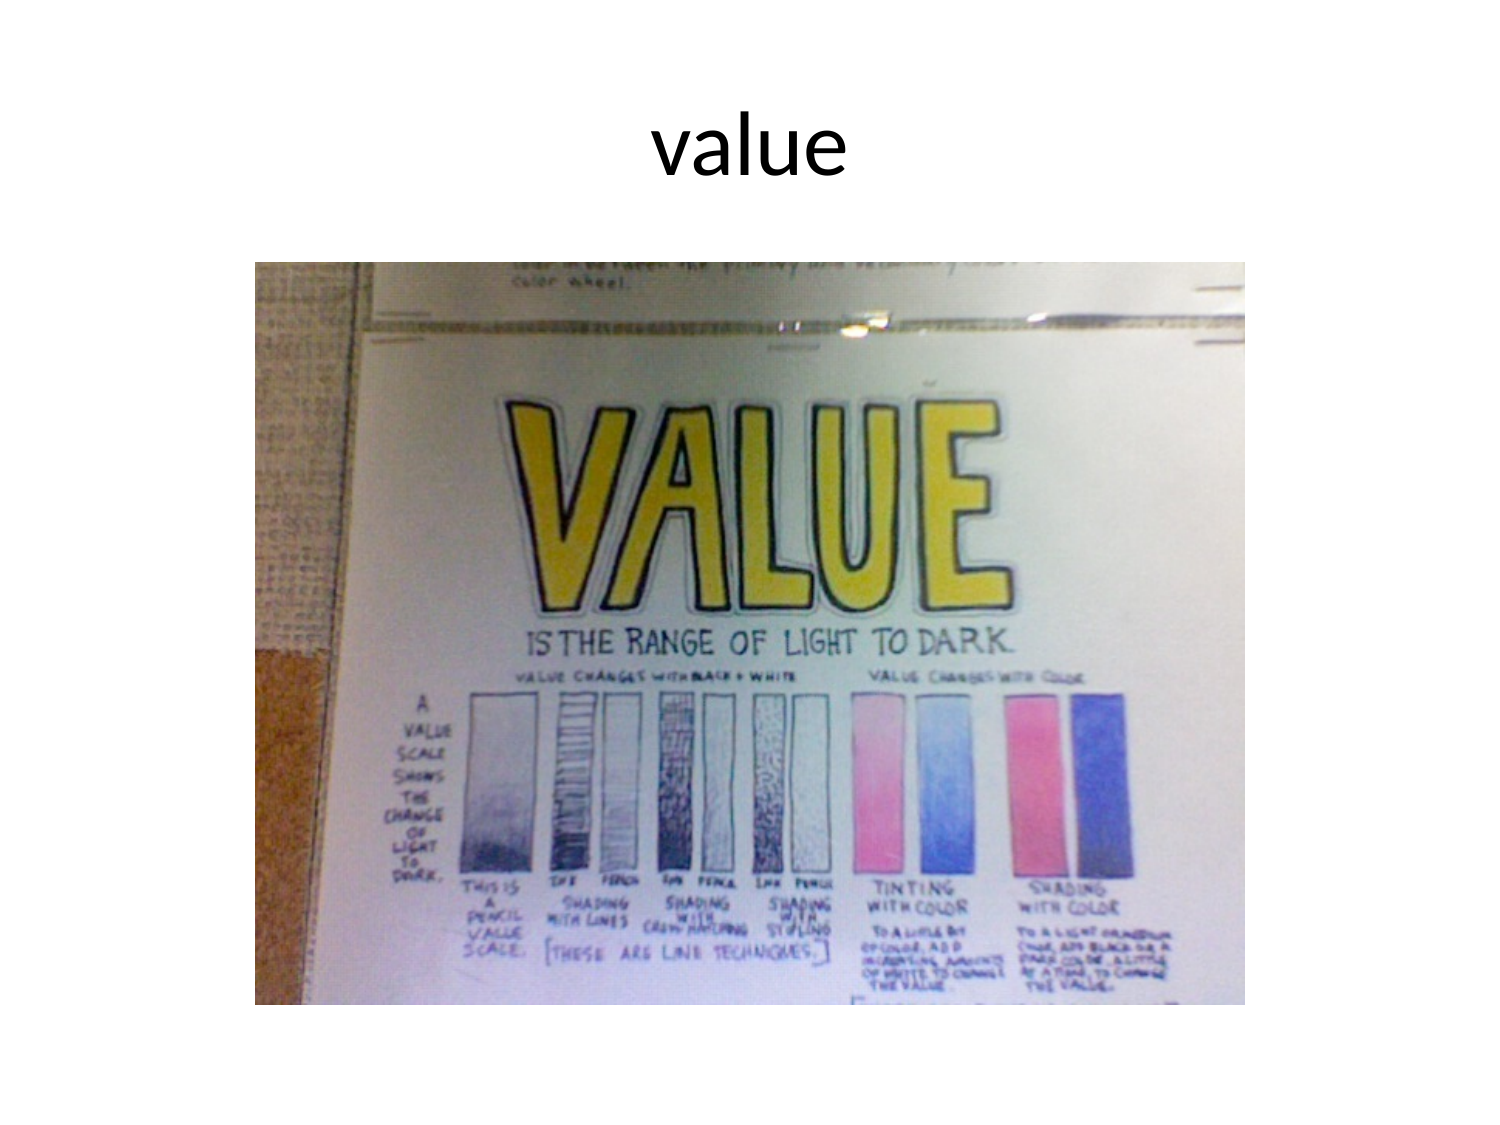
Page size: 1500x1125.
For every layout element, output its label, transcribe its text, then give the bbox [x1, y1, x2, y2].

title value [75, 45, 1425, 233]
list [74, 262, 1426, 1006]
